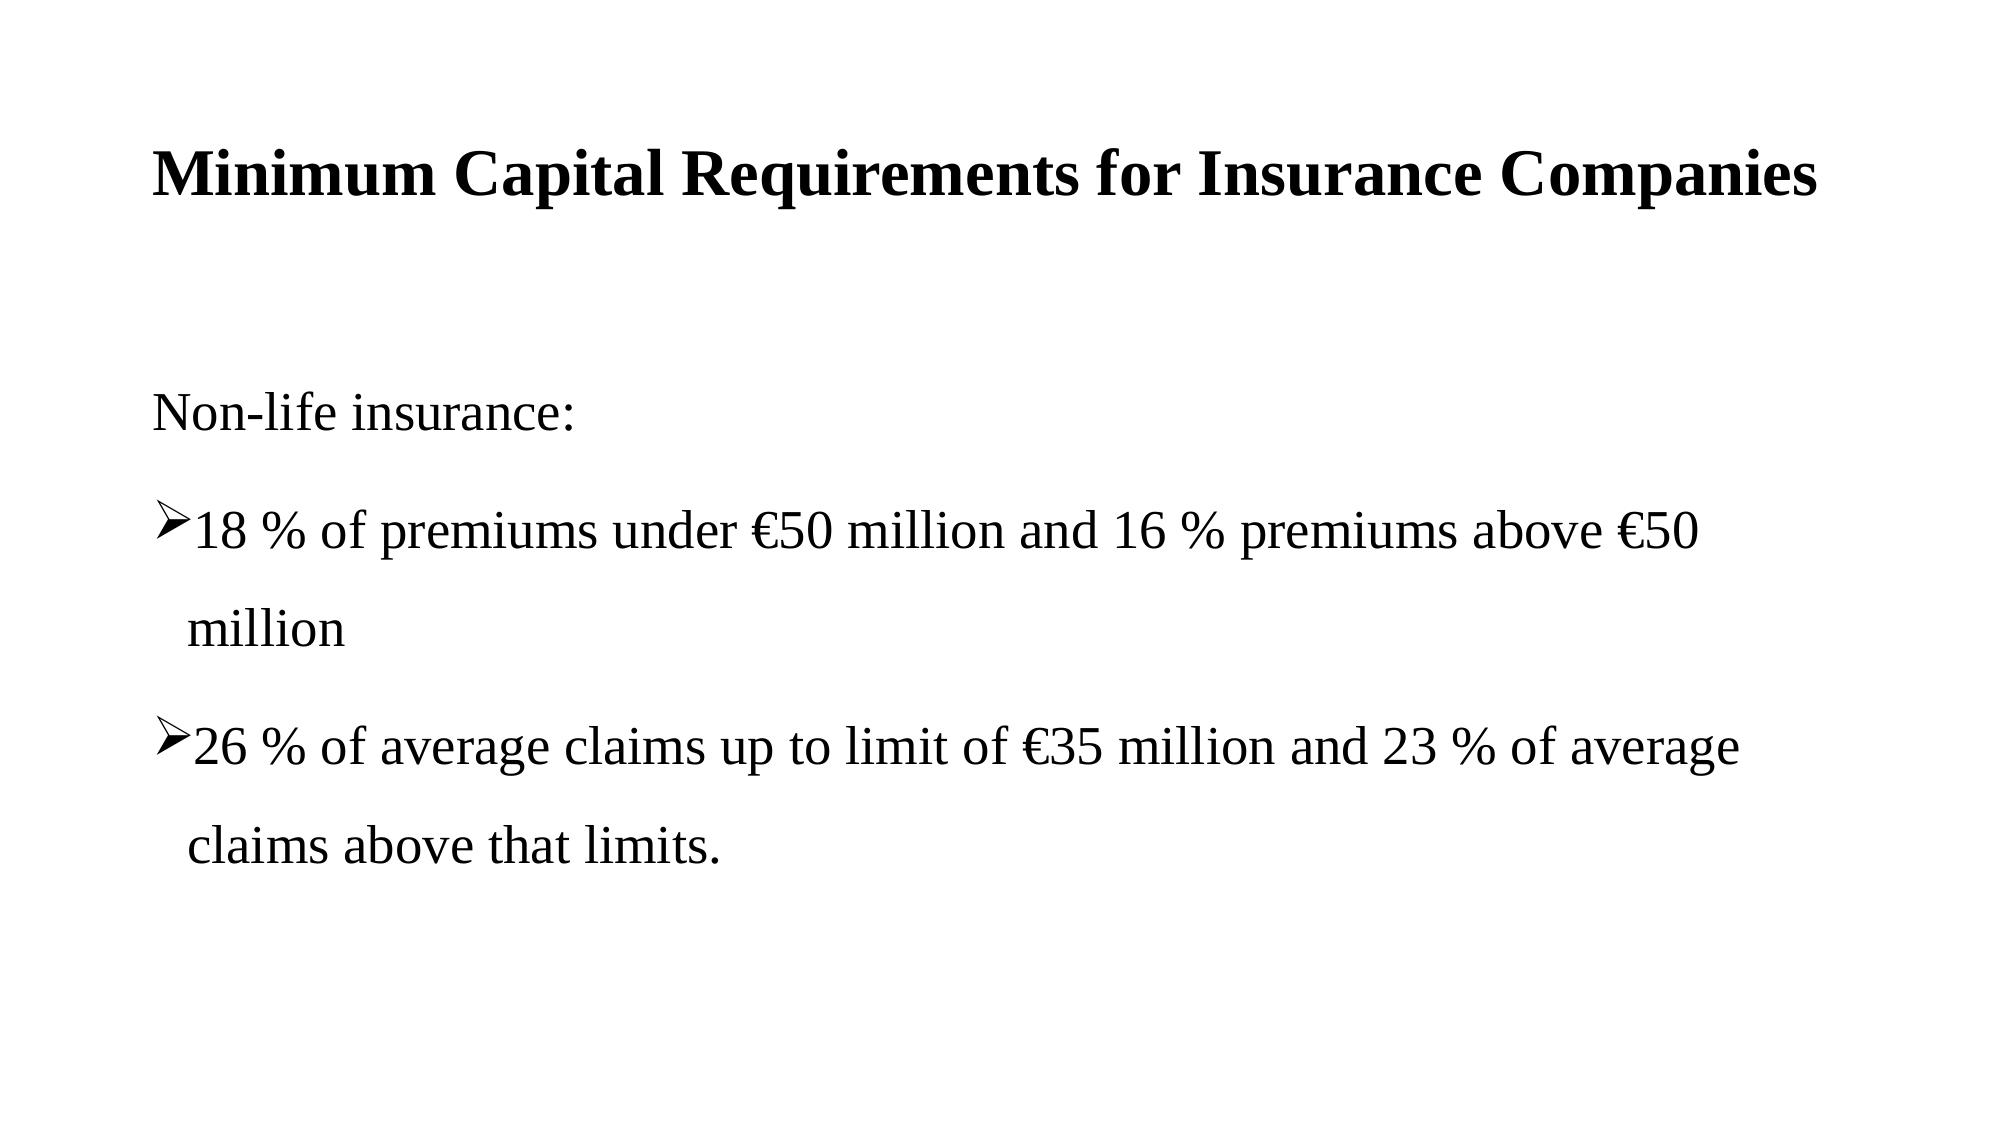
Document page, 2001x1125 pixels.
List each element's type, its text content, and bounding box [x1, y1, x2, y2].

title Minimum Capital Requirements for Insurance Companies [137, 94, 1857, 253]
list Non-life insurance: 18 % of premiums under €50 million and 16 % premiums above €50 million 26 % of average claims up to limit of €35 million and 23 % of average claims above that limits. [137, 335, 1888, 887]
